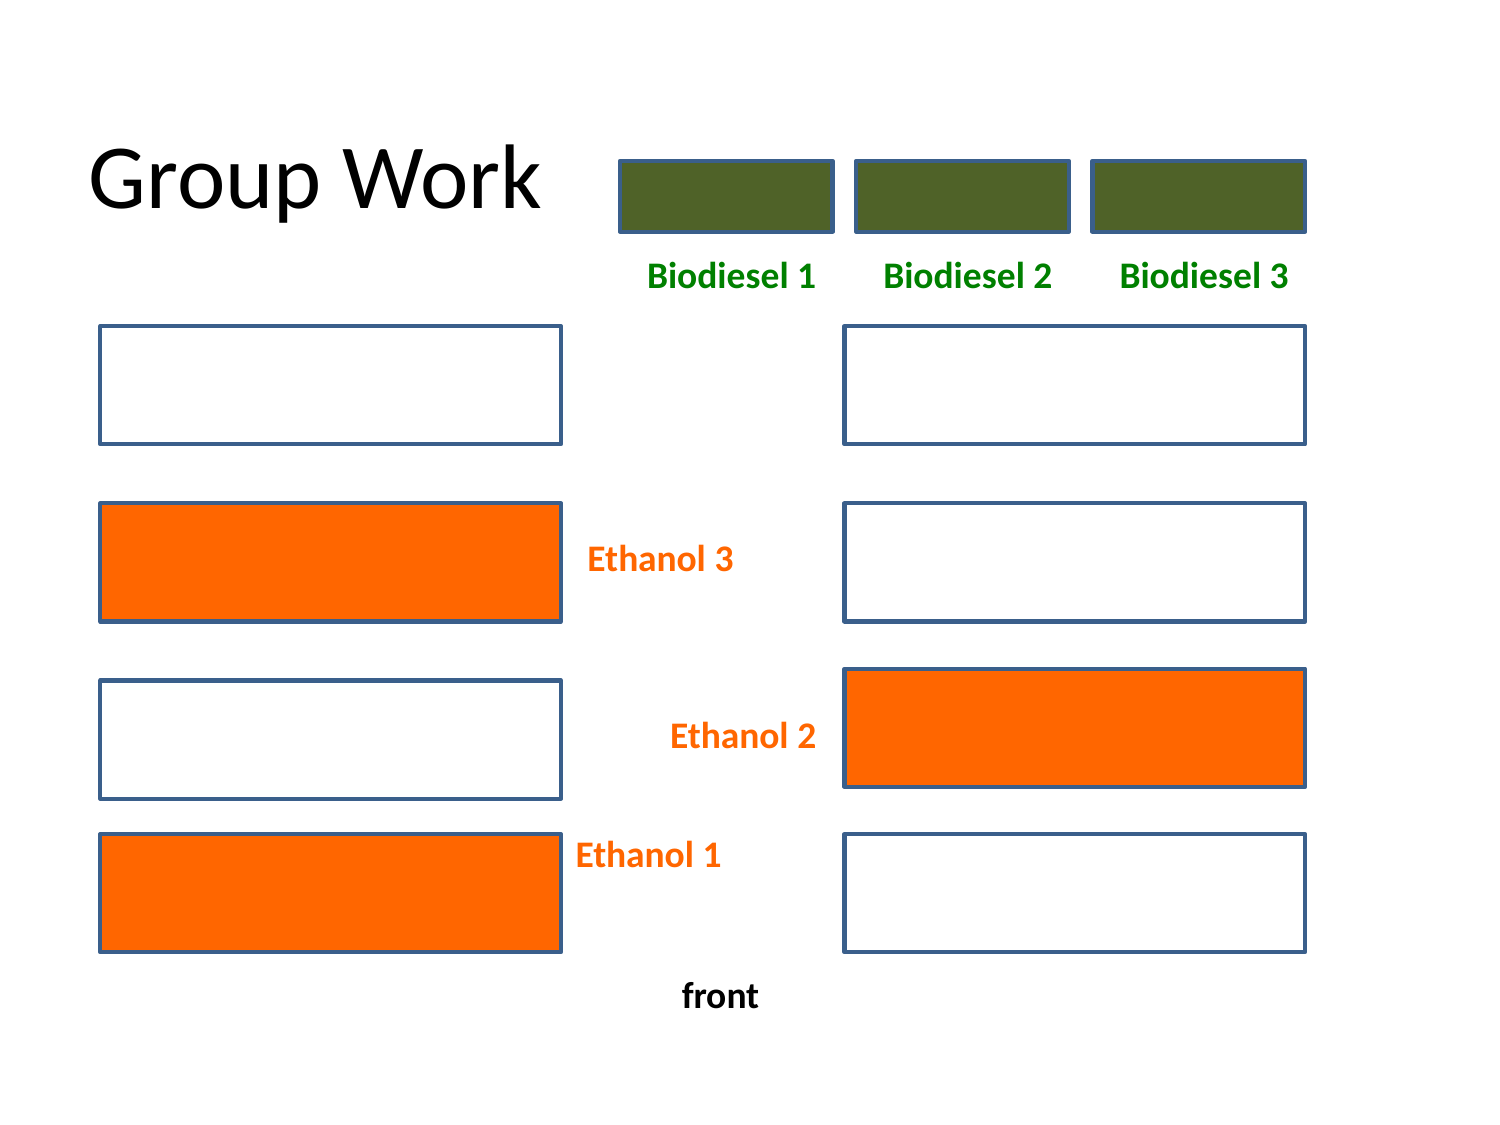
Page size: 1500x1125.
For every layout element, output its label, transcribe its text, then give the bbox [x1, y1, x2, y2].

title Group Work [0, 78, 1002, 266]
text_box [98, 678, 563, 801]
text_box [98, 501, 563, 624]
text_box Biodiesel 3 [1104, 243, 1305, 304]
text_box front [584, 964, 857, 1024]
text_box Biodiesel 2 [868, 243, 1068, 304]
text_box [842, 667, 1307, 789]
text_box Biodiesel 1 [632, 243, 832, 304]
text_box [842, 832, 1307, 954]
text_box Ethanol 1 [560, 822, 750, 882]
text_box [842, 501, 1307, 624]
text_box [618, 159, 835, 234]
text_box Ethanol 2 [655, 704, 842, 764]
text_box [842, 324, 1307, 446]
text_box [1090, 159, 1307, 234]
text_box [854, 159, 1071, 234]
text_box [98, 324, 563, 446]
text_box [98, 832, 563, 954]
text_box Ethanol 3 [572, 527, 750, 587]
